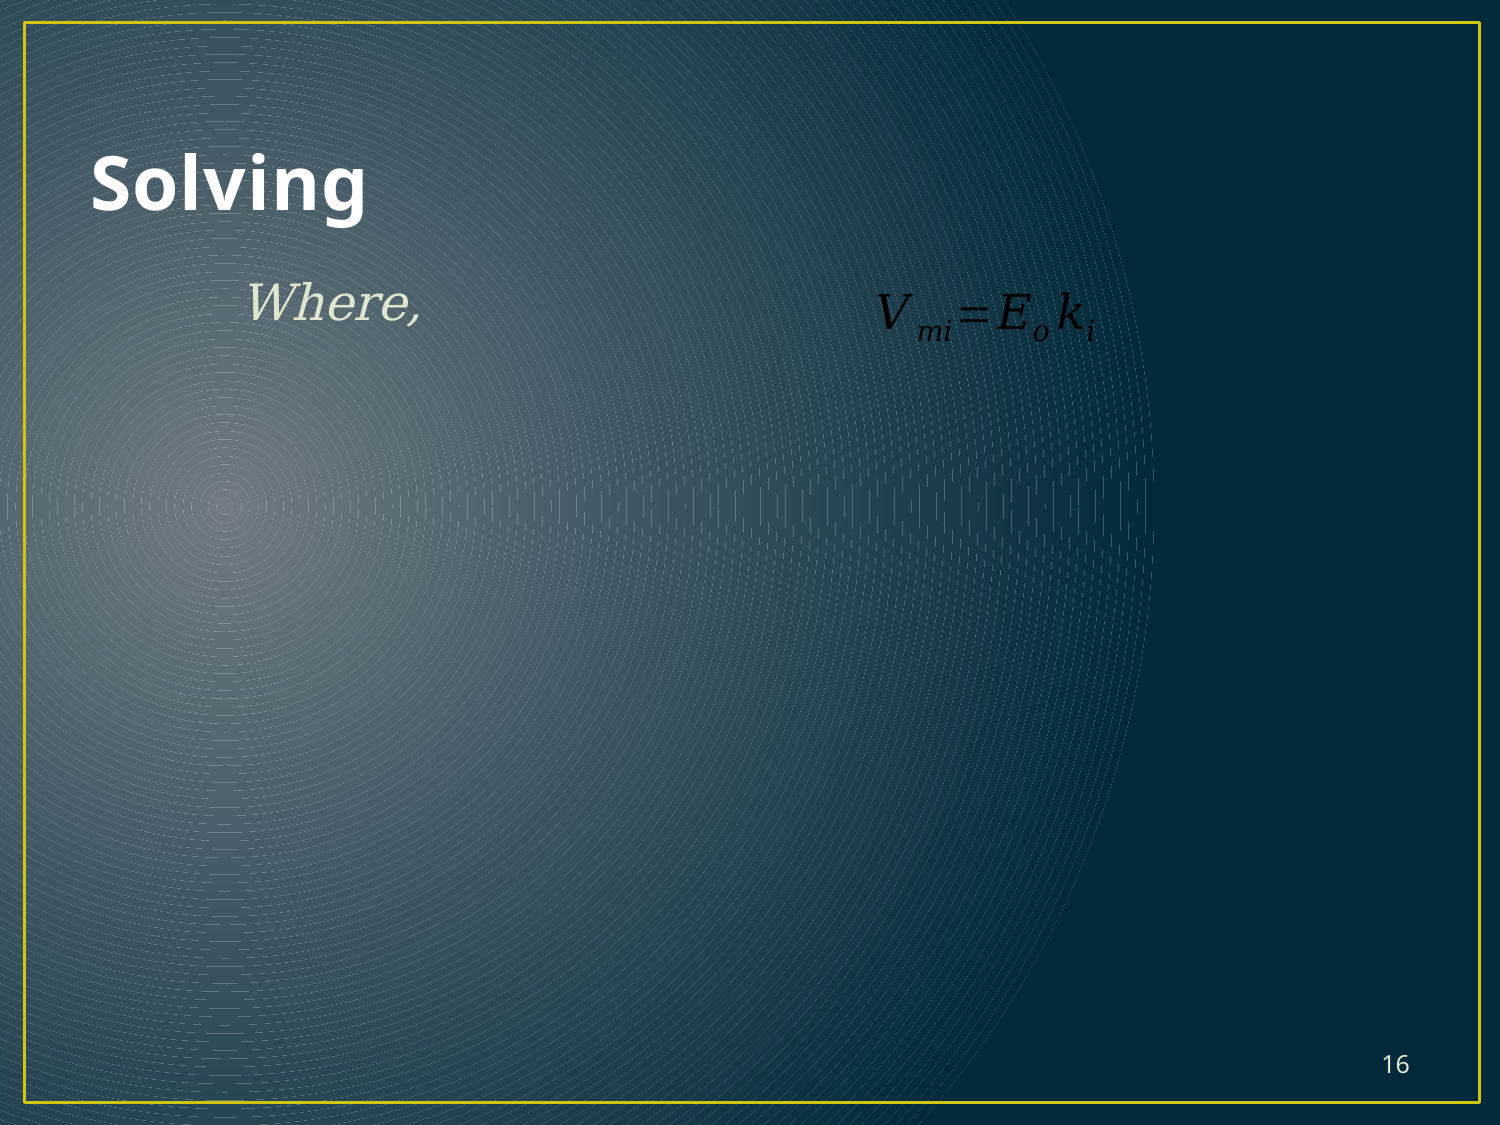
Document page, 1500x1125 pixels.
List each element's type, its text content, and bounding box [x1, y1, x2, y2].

slide_number 16 [1074, 1035, 1425, 1096]
title Solving [75, 45, 1425, 233]
